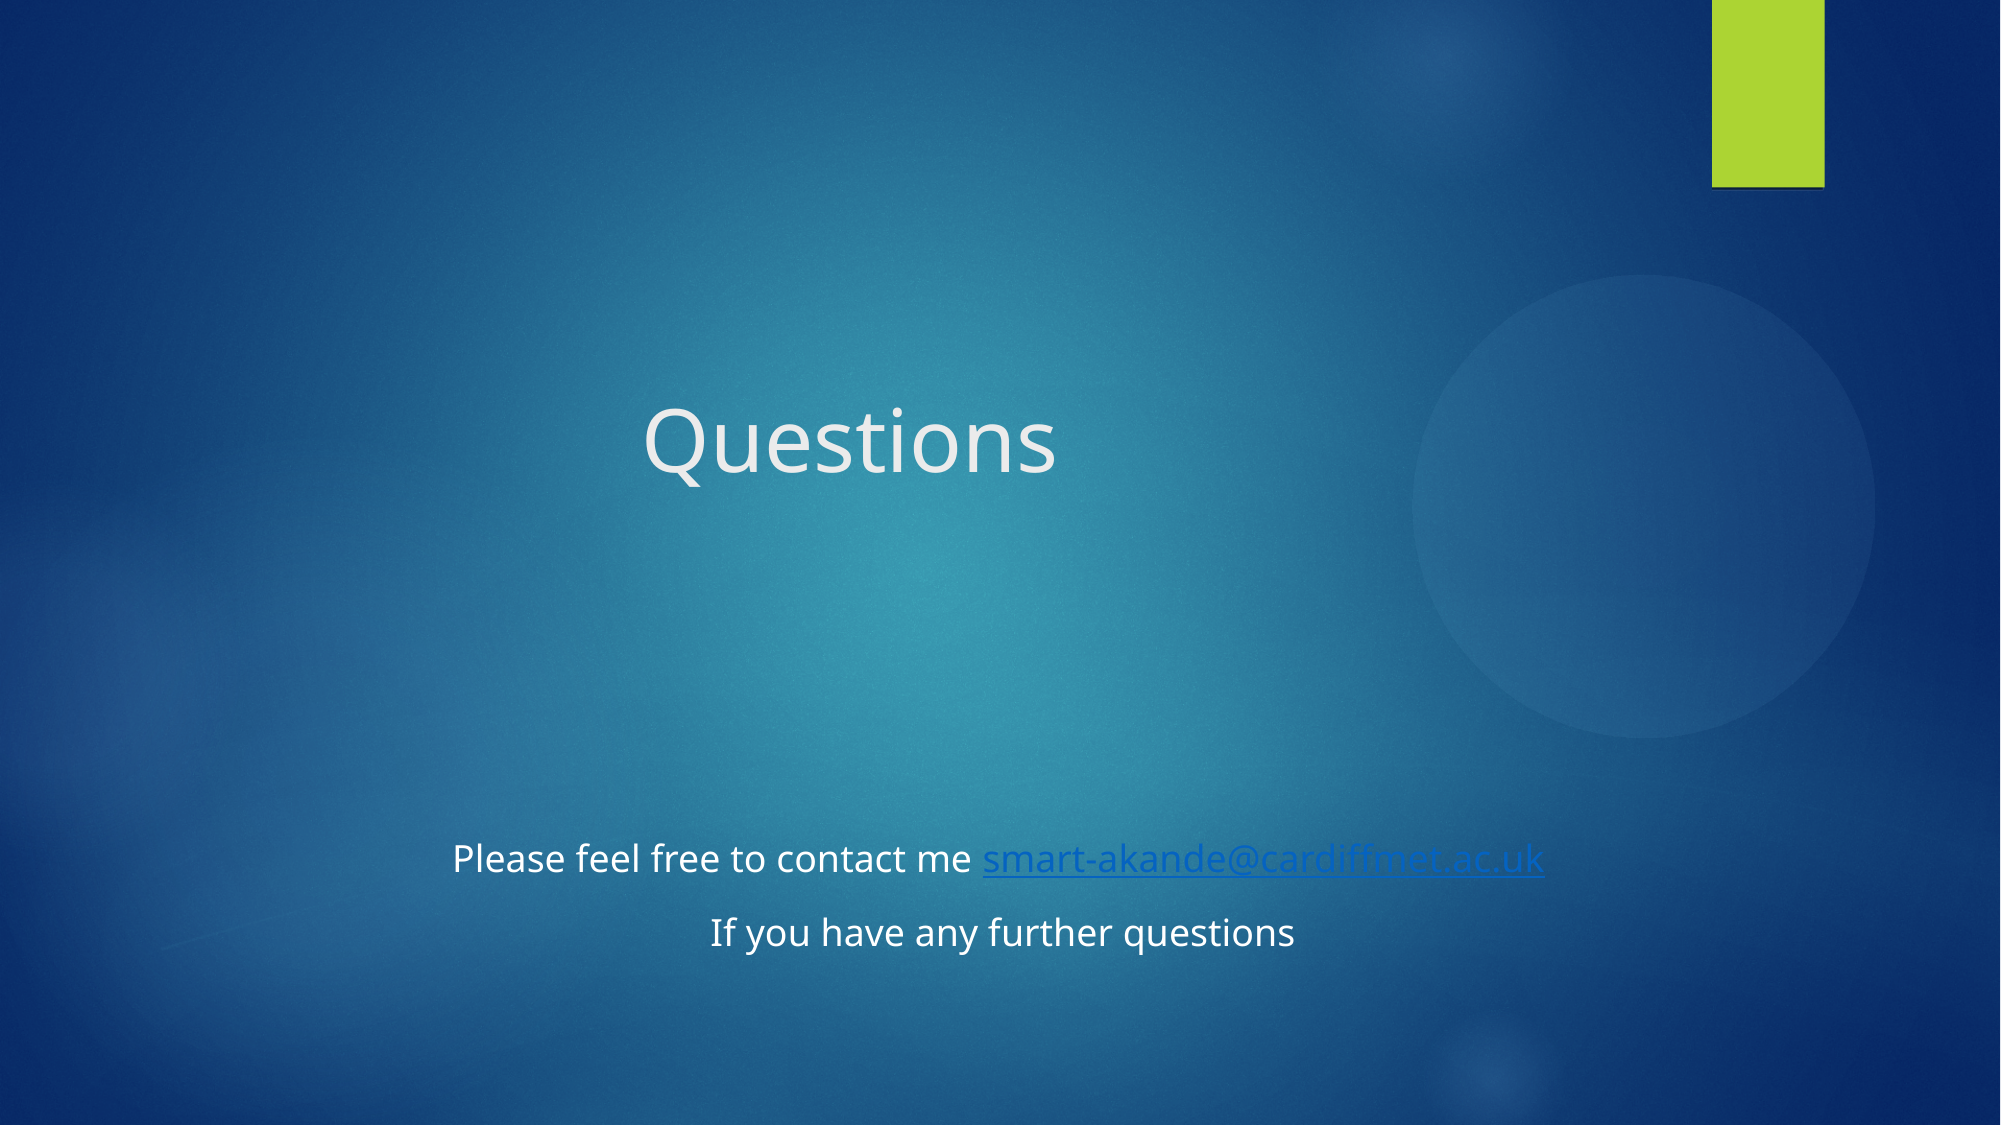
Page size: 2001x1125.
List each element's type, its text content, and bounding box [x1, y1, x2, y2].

title Questions [626, 377, 1380, 607]
picture [0, 0, 2001, 1125]
list Please feel free to contact me smart-akande@cardiffmet.ac.uk If you have any further questions [217, 827, 1790, 1011]
